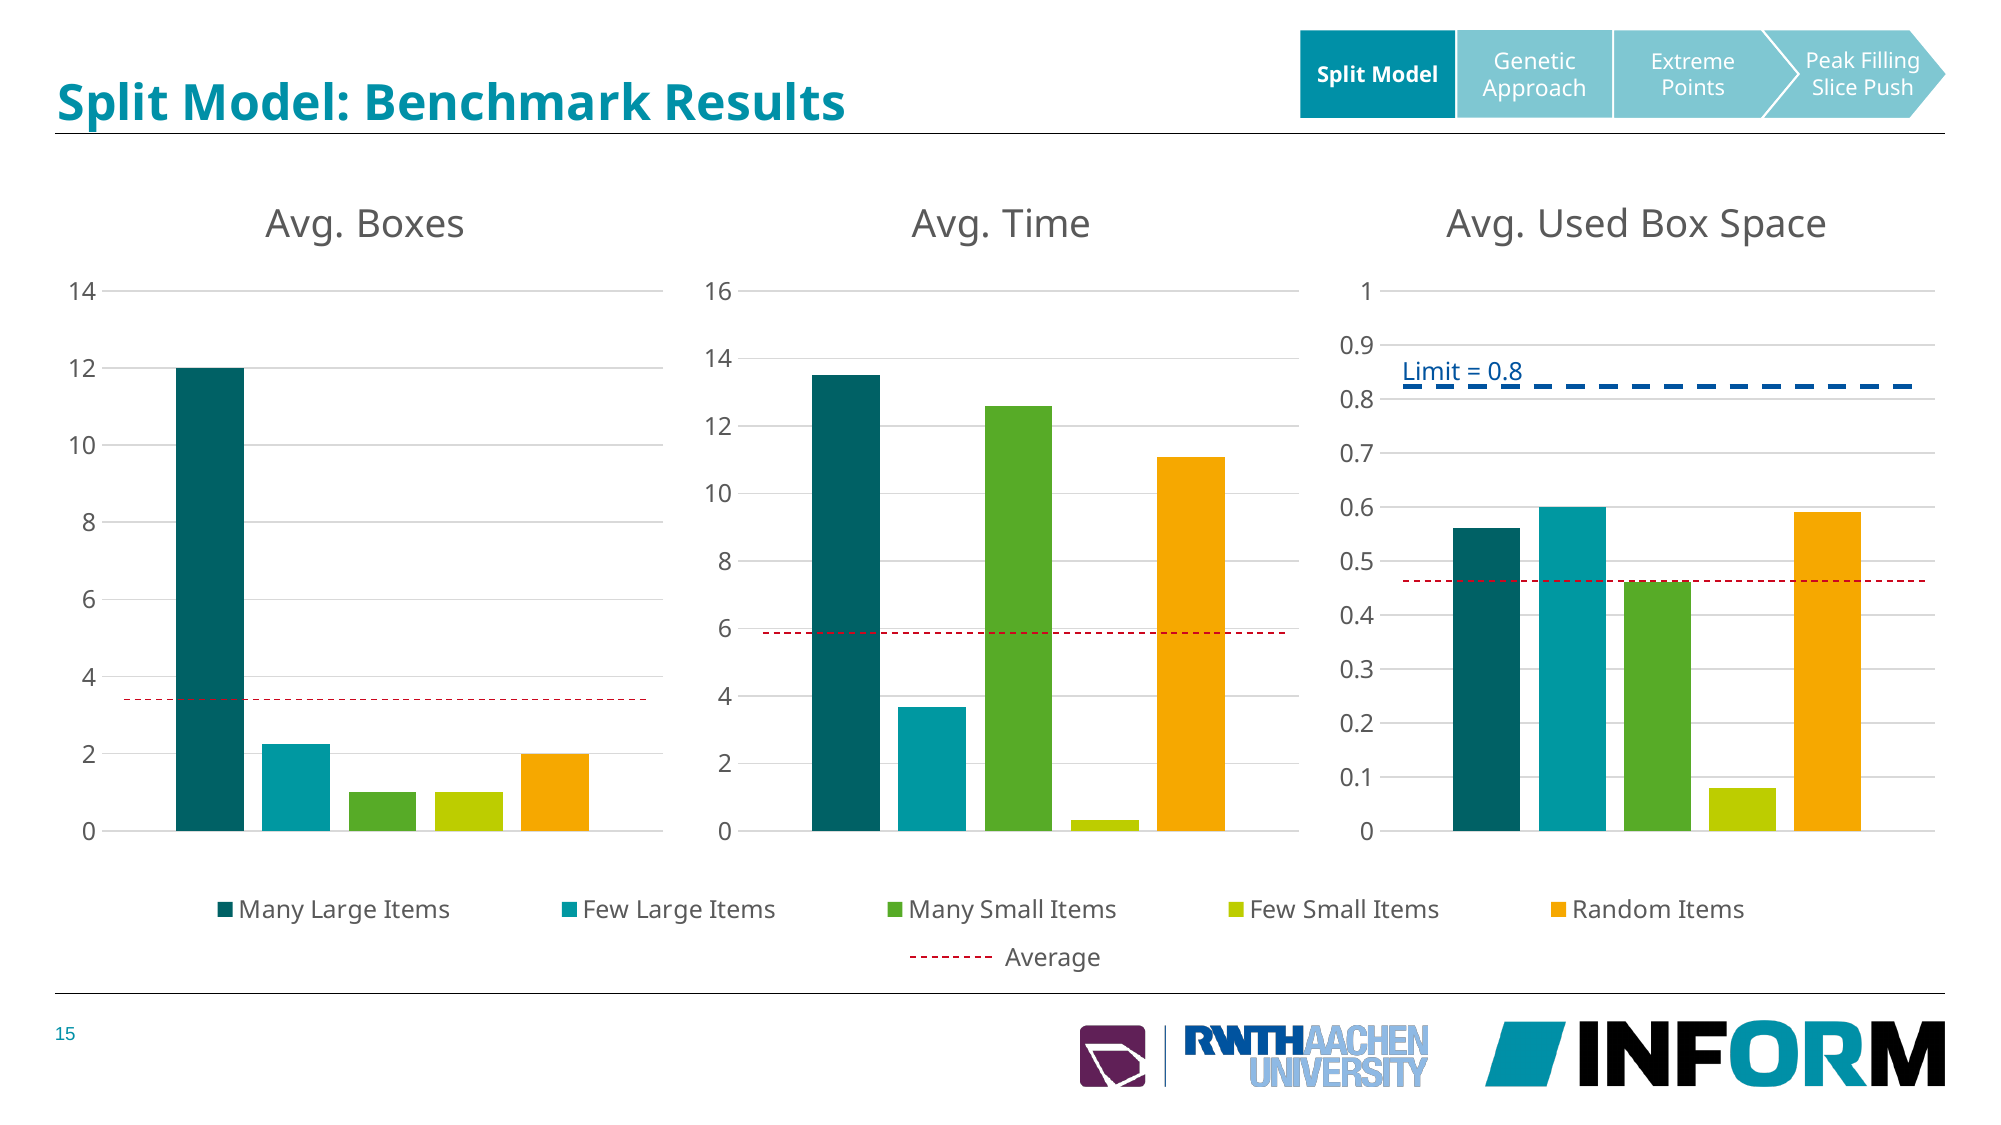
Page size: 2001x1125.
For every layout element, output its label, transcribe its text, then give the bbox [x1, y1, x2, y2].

picture [1485, 1020, 1945, 1087]
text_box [1300, 29, 1948, 119]
chart [691, 161, 1312, 863]
picture [1080, 1025, 1428, 1087]
chart [42, 889, 1932, 937]
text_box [910, 934, 1120, 980]
chart [1326, 161, 1948, 863]
chart [55, 161, 676, 863]
title Split Model: Benchmark Results [42, 70, 1948, 143]
